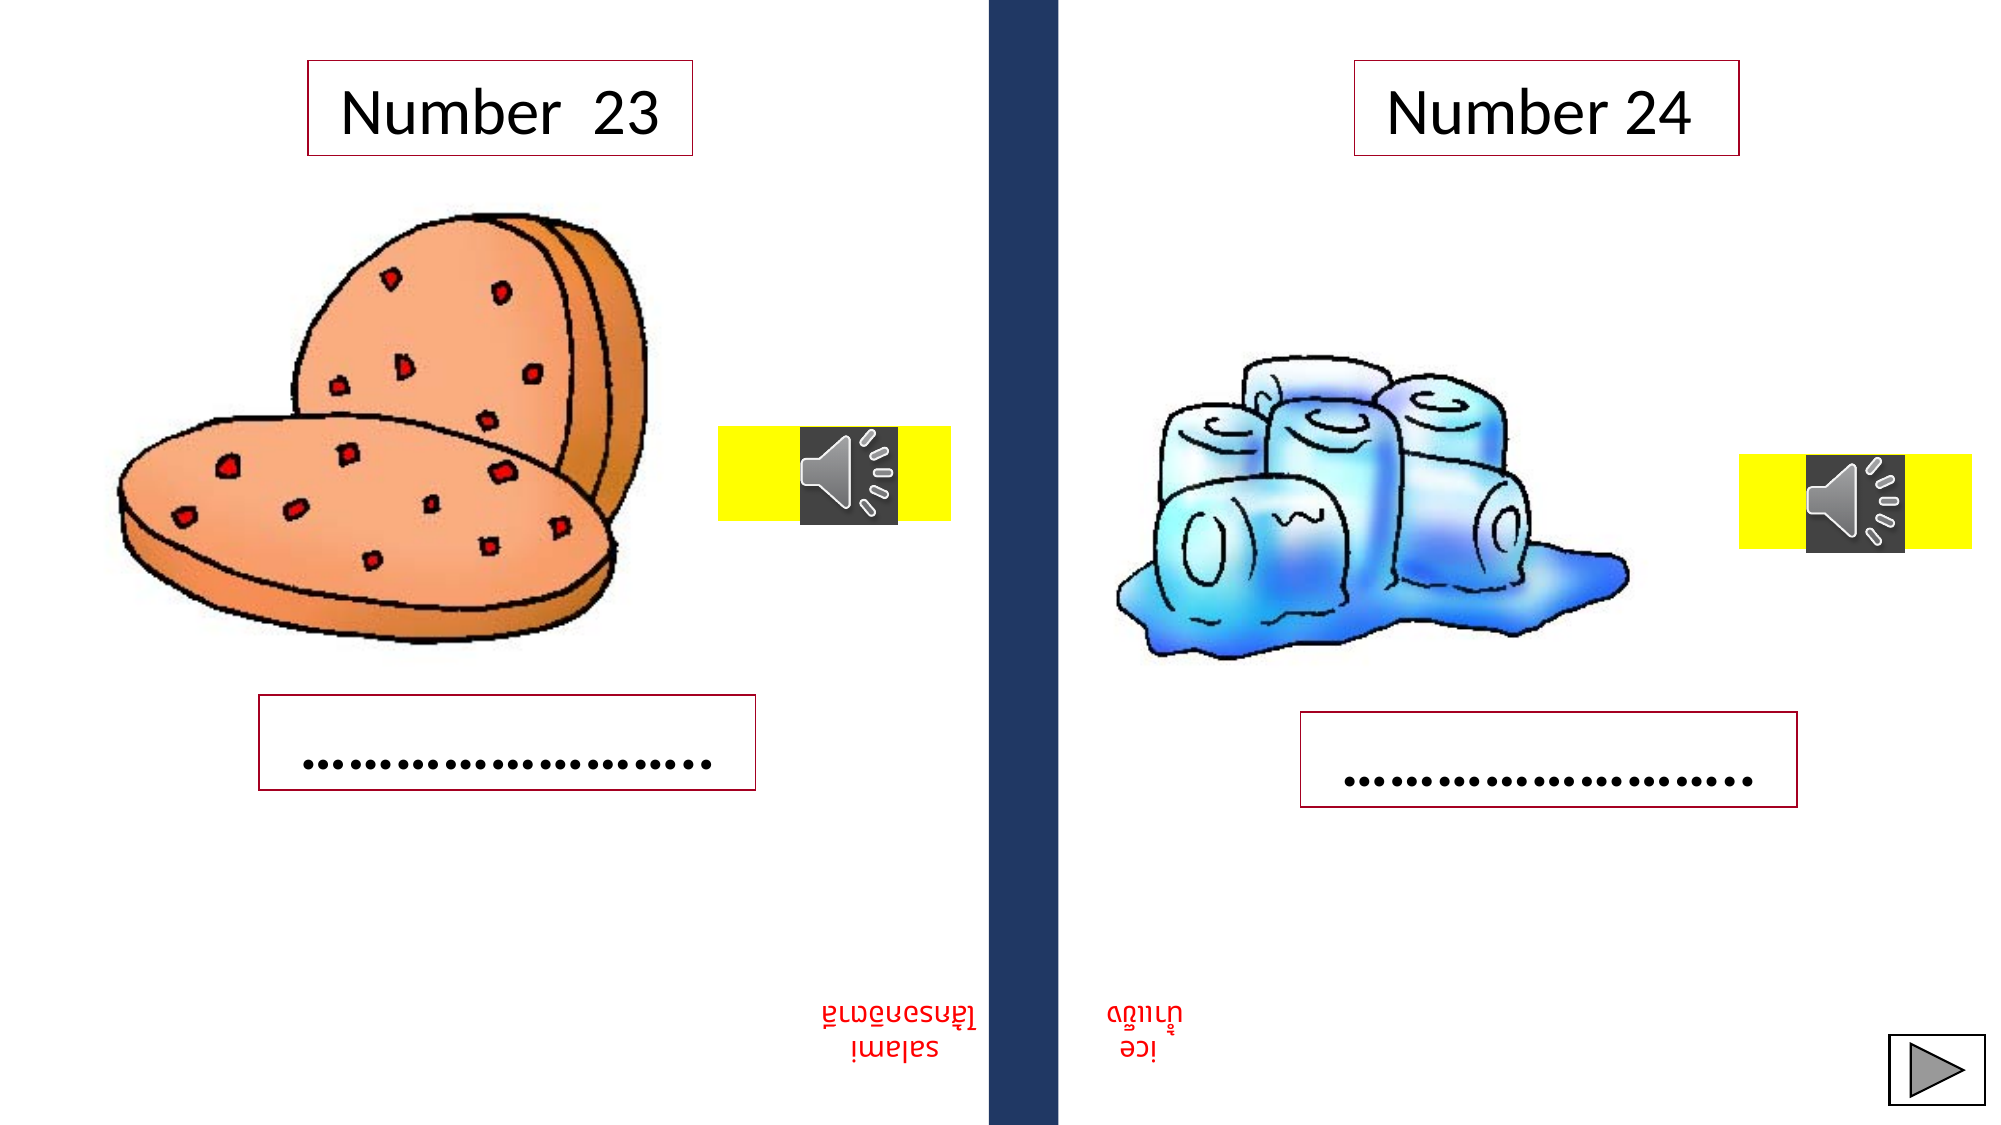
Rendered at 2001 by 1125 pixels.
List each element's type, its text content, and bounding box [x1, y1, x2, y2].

text_box ice น้ำแข็ง [1077, 993, 1199, 1078]
text_box …………………….. [259, 695, 756, 790]
text_box [1888, 1034, 1986, 1106]
table_header [900, 426, 951, 521]
text_box …………………….. [1300, 712, 1797, 807]
picture [799, 425, 900, 526]
text_box [988, 0, 1059, 1125]
text_box Number 24 [1354, 60, 1739, 156]
table_header [1739, 454, 1805, 549]
table_header [1906, 454, 1972, 549]
picture [1090, 326, 1660, 677]
picture [1805, 454, 1906, 555]
text_box salami ไส้กรอกอิตาลี [789, 993, 1000, 1078]
text_box Number 23 [308, 60, 693, 156]
picture [75, 173, 704, 679]
table_header [718, 426, 799, 521]
